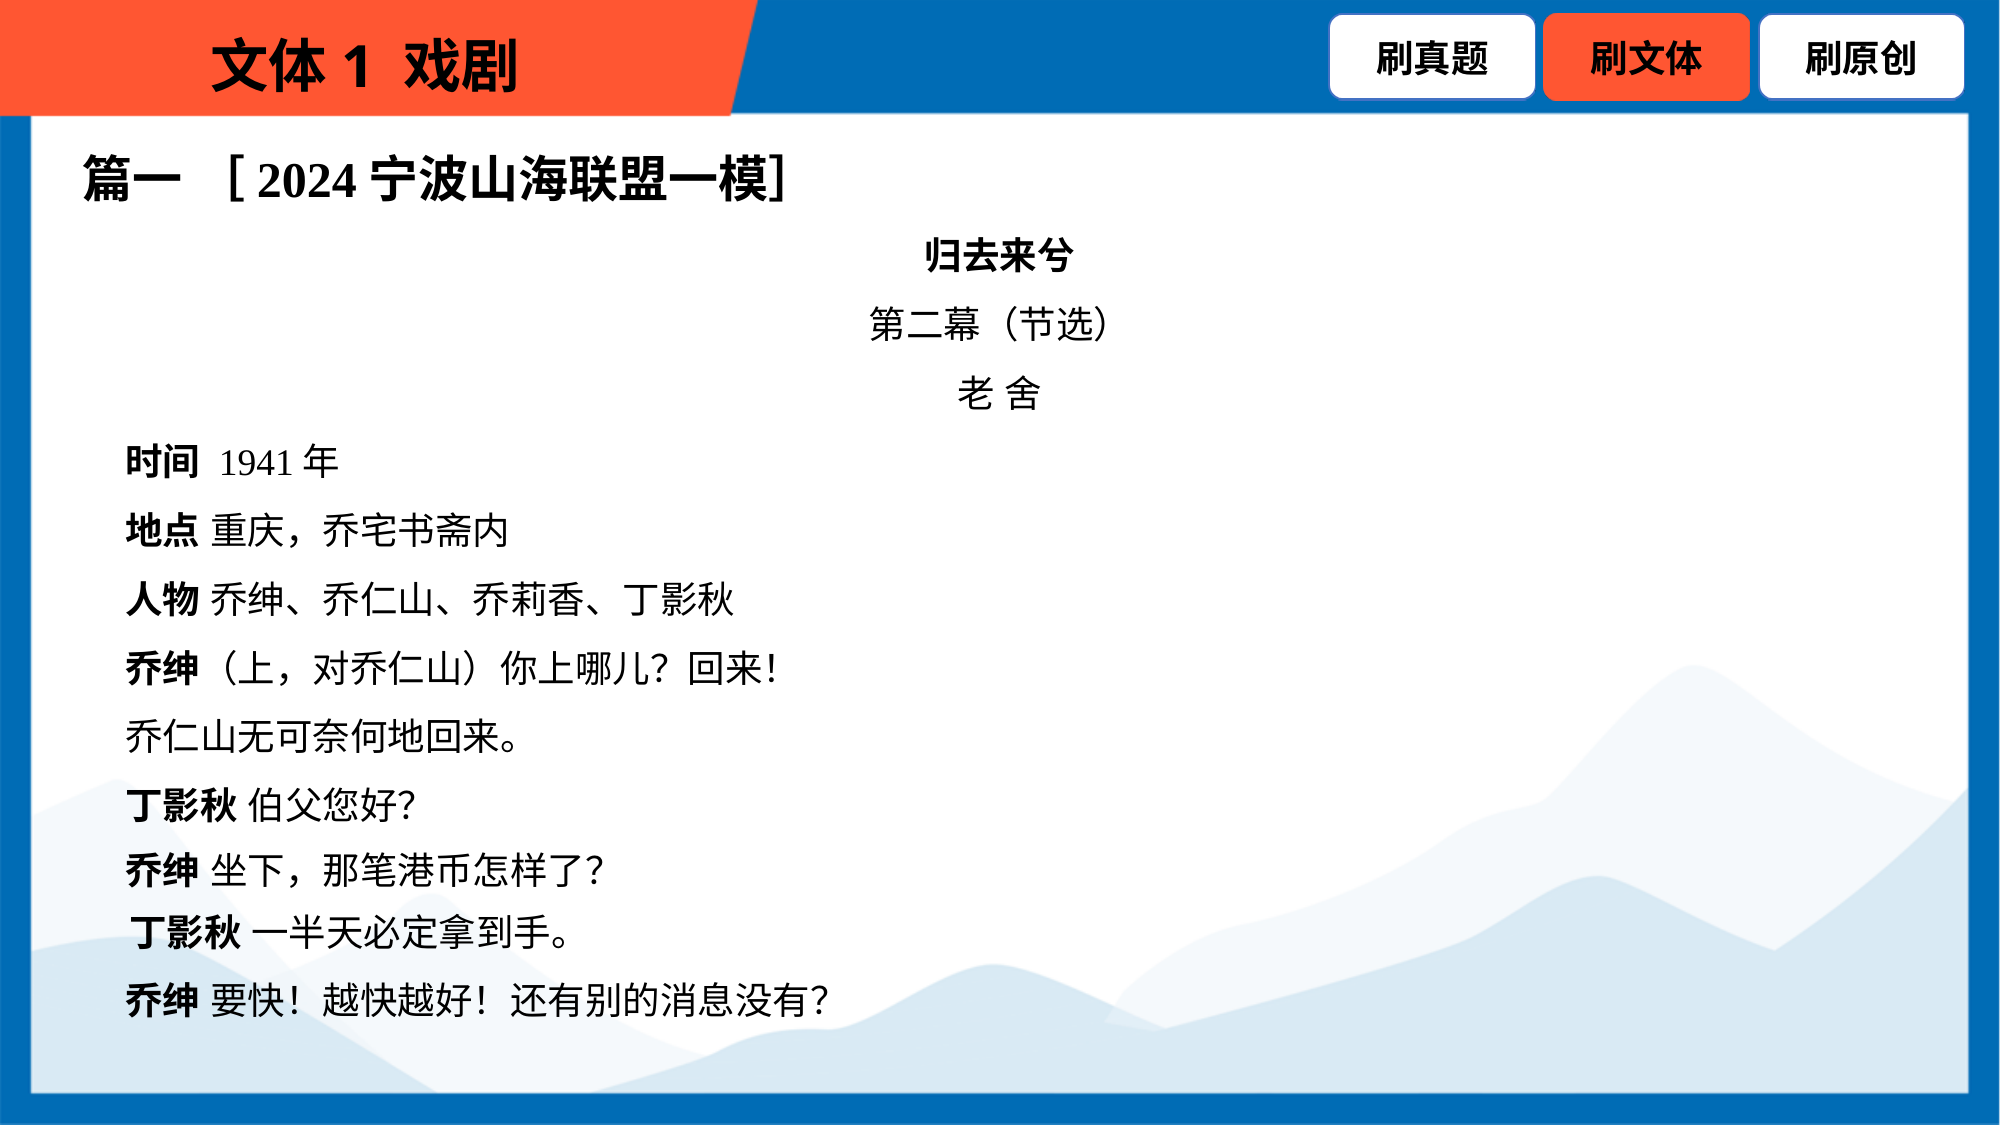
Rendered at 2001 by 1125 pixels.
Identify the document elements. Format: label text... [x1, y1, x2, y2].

picture [0, 0, 2000, 1125]
text_box 丁影秋 一半天必定拿到手。 乔绅 要快！越快越好！还有别的消息没有？ [82, 884, 1917, 1023]
text_box 归去来兮 第二幕（节选） 老 舍 时间 1941年 地点 重庆，乔宅书斋内 人物 乔绅、乔仁山、乔莉香、丁影秋 乔绅（上，对乔仁山）你上哪儿？回来！ 乔仁山无可奈何地回来。 丁影秋 伯父您好？ 乔绅 坐下，那笔港币怎样了？ [82, 208, 1917, 884]
text_box 篇一 ［2024宁波山海联盟一模］ [82, 146, 1917, 207]
